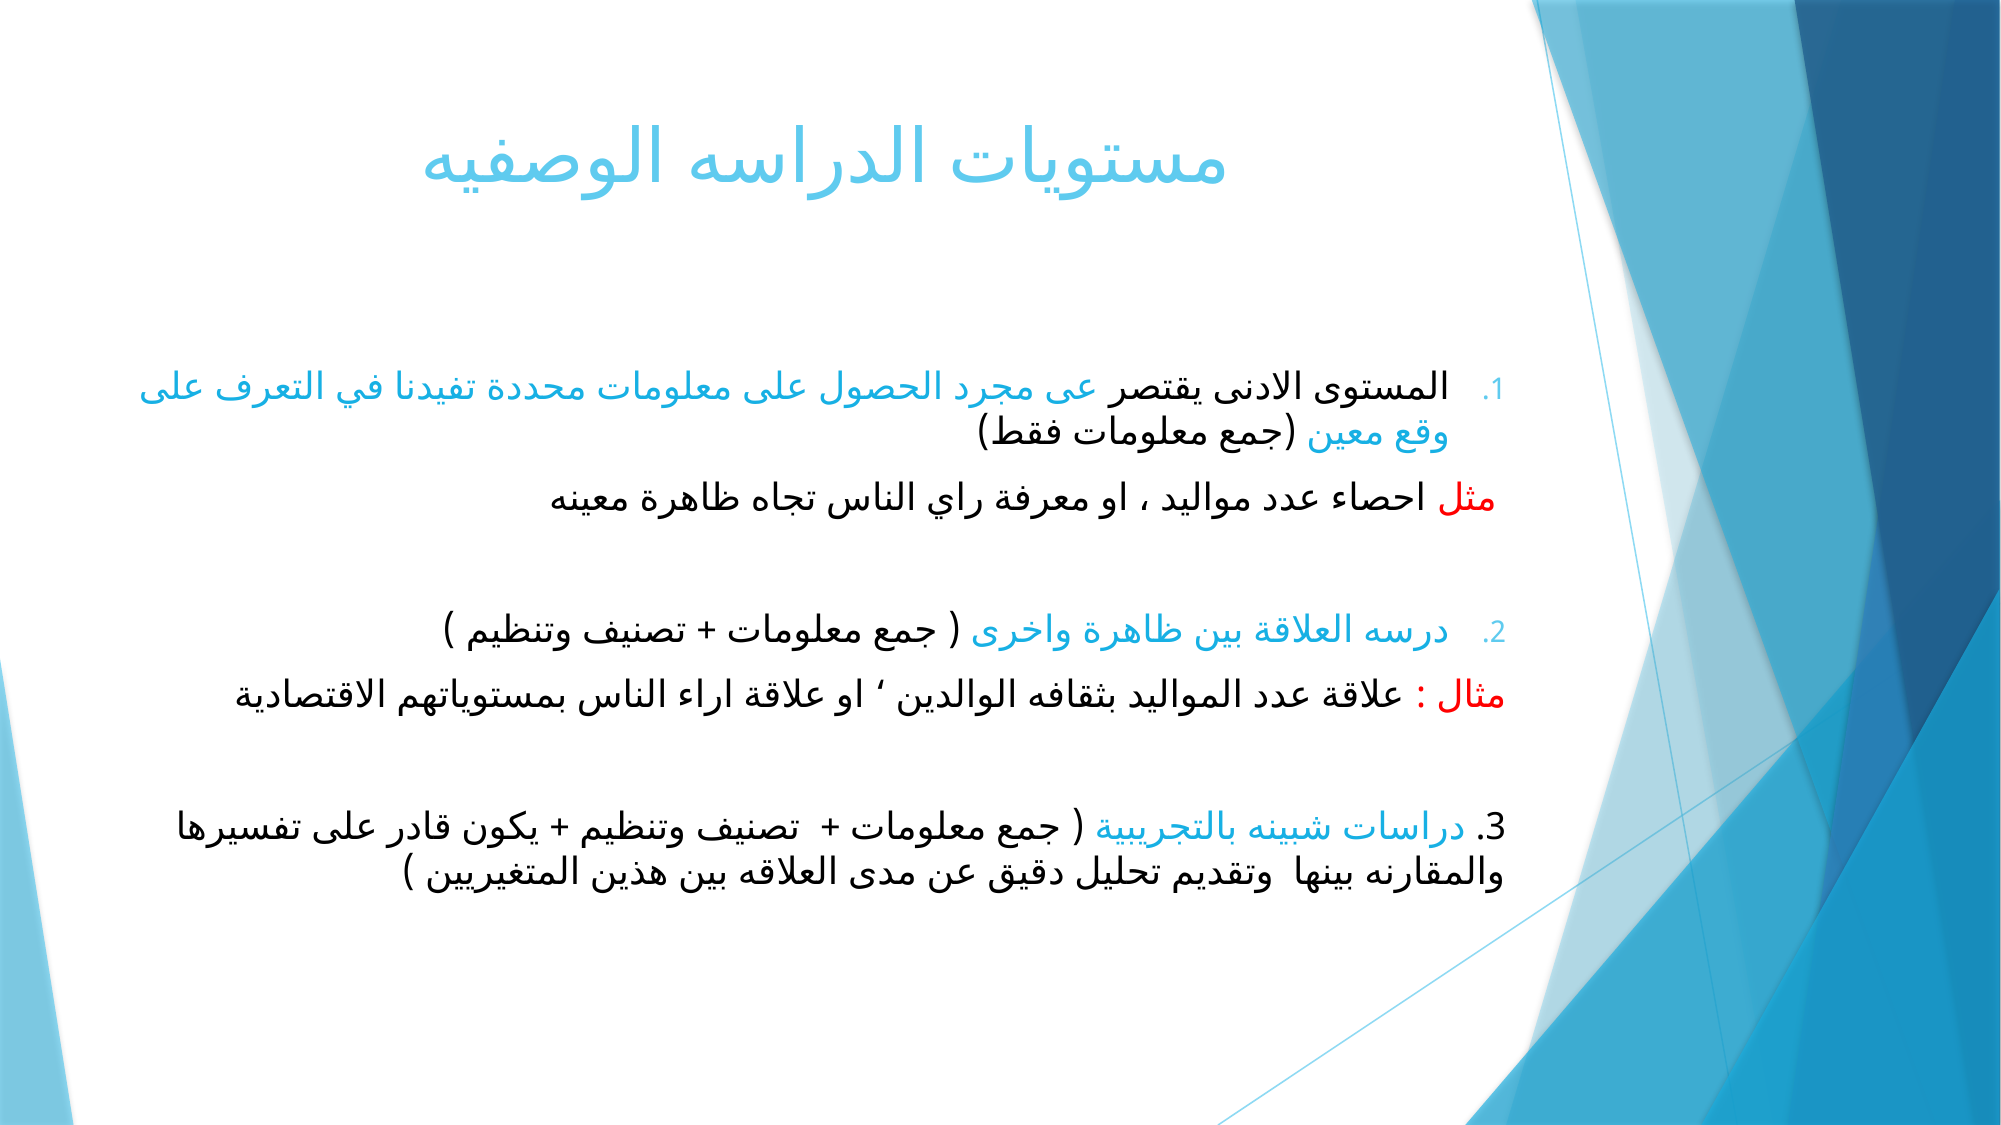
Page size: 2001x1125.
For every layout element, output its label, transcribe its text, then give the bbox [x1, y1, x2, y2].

list المستوى الادنى يقتصر عى مجرد الحصول على معلومات محددة تفيدنا في التعرف على وقع معين (جمع معلومات فقط) مثل احصاء عدد مواليد ، او معرفة راي الناس تجاه ظاهرة معينه درسه العلاقة بين ظاهرة واخرى ( جمع معلومات + تصنيف وتنظيم ) مثال : علاقة عدد المواليد بثقافه الوالدين ‘ او علاقة اراء الناس بمستوياتهم الاقتصادية 3. دراسات شبينه بالتجريبية ( جمع معلومات + تصنيف وتنظيم + يكون قادر على تفسيرها والمقارنه بينها وتقديم تحليل دقيق عن مدى العلاقه بين هذين المتغيريين ) [111, 354, 1522, 992]
title مستويات الدراسه الوصفيه [111, 99, 1522, 317]
